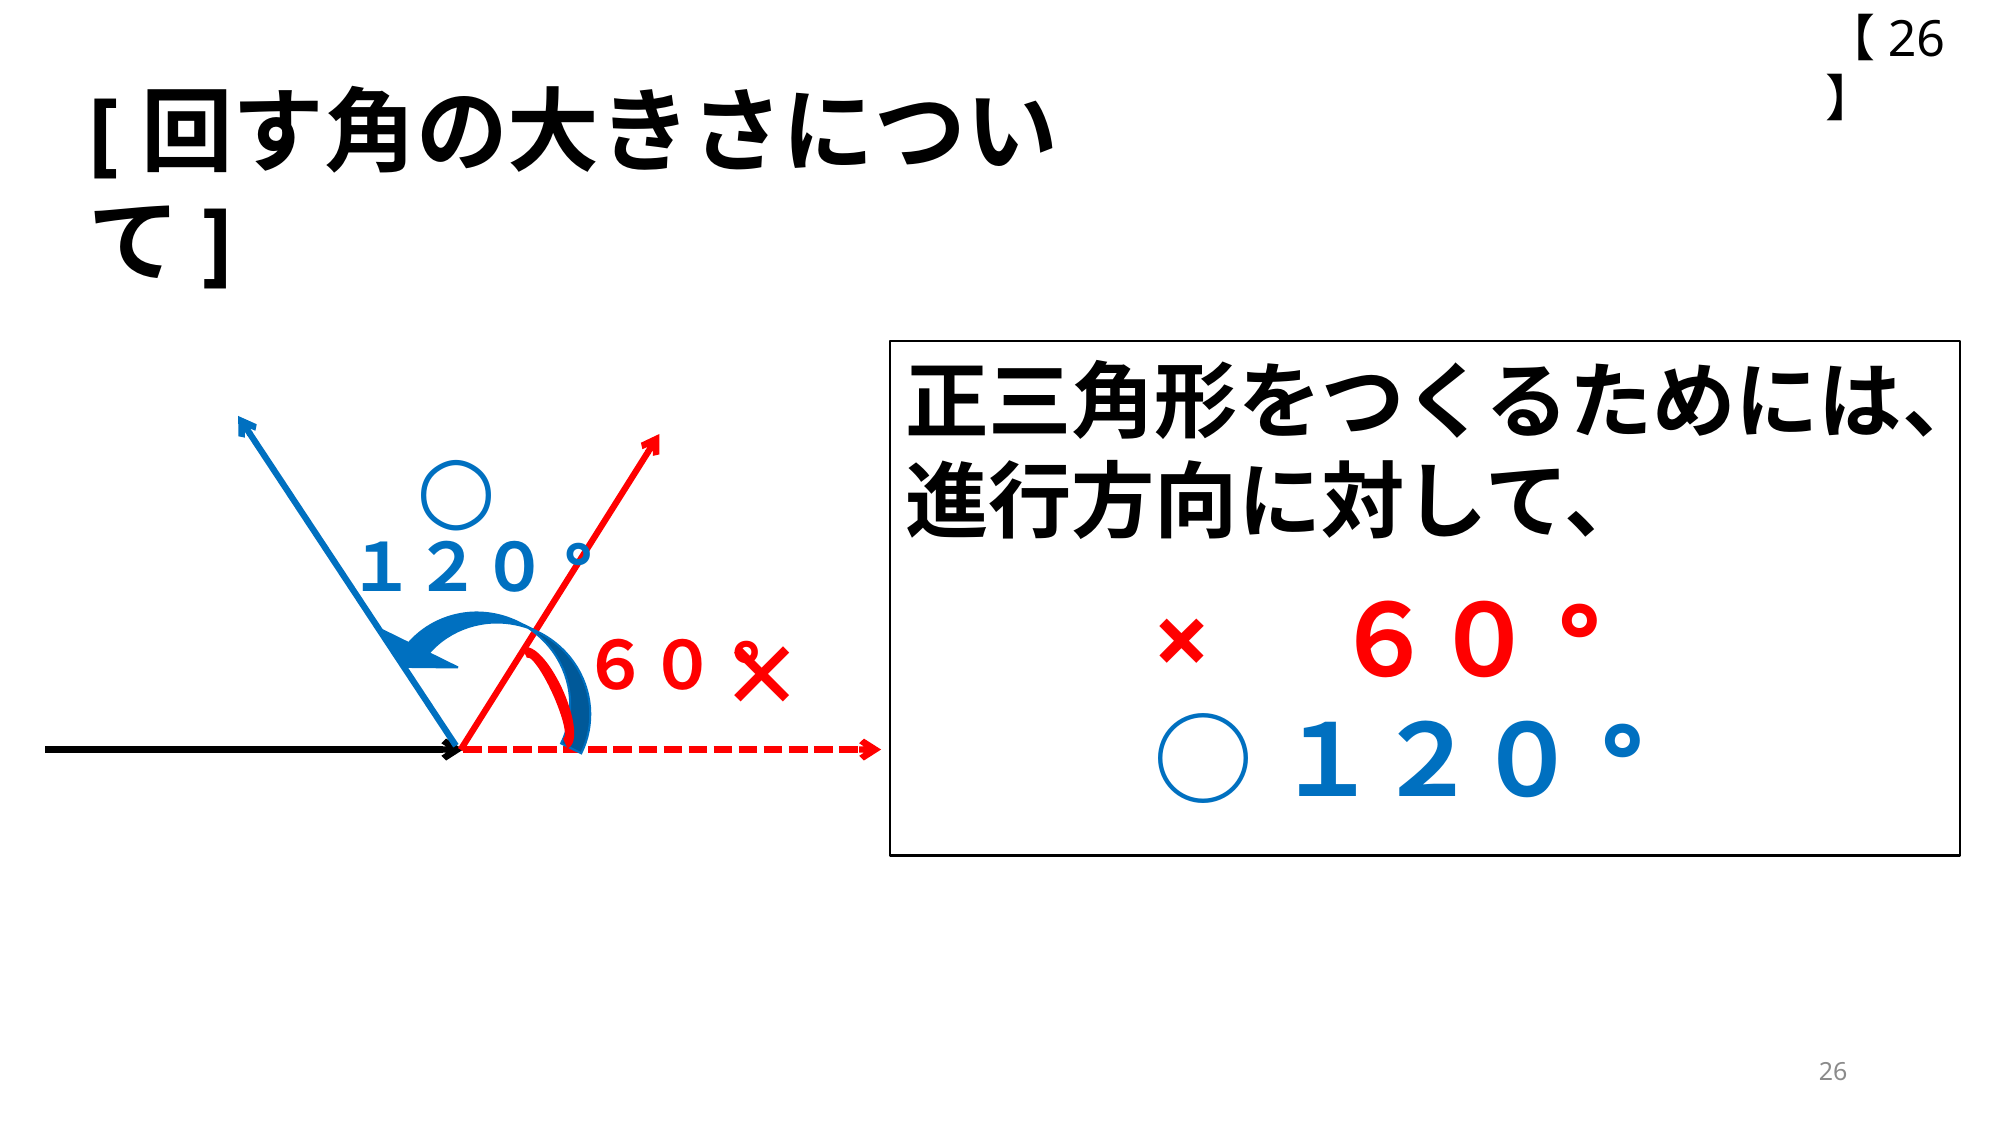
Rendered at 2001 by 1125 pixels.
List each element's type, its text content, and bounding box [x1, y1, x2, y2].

text_box [572, 750, 584, 755]
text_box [238, 415, 456, 746]
text_box [回す角の大きさについて] [74, 65, 1199, 300]
text_box １２０° [456, 545, 460, 612]
text_box × [711, 586, 828, 749]
text_box ６０° [660, 615, 711, 711]
text_box × ６０° ○１２０° [1138, 568, 1735, 824]
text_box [460, 433, 660, 750]
text_box 【26】 [1811, 0, 2000, 134]
slide_number 26 [1412, 1042, 1863, 1103]
text_box 正三角形をつくるためには、進行方向に対して、 [890, 340, 1960, 856]
text_box [456, 613, 460, 634]
text_box ○ [456, 420, 518, 545]
